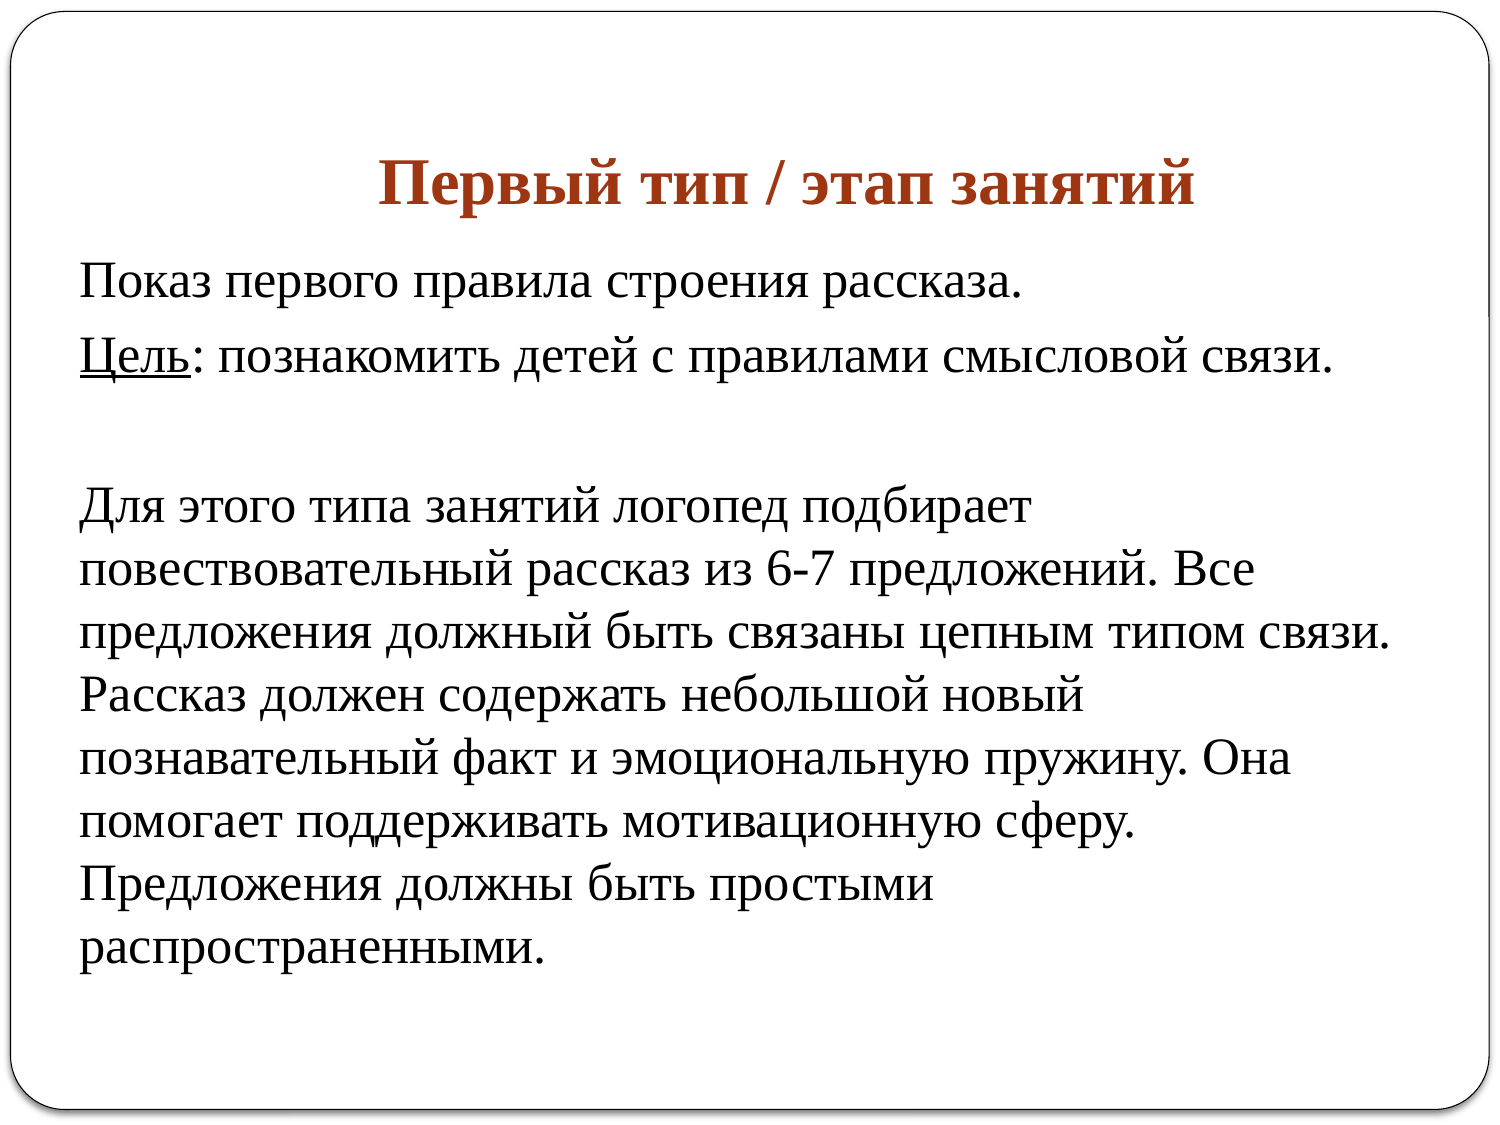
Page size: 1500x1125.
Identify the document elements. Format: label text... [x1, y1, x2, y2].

title Первый тип / этап занятий [150, 45, 1425, 233]
list Показ первого правила строения рассказа. Цель: познакомить детей с правилами смысловой связи. Для этого типа занятий логопед подбирает повествовательный рассказ из 6-7 предложений. Все предложения должный быть связаны цепным типом связи. Рассказ должен содержать небольшой новый познавательный факт и эмоциональную пружину. Она помогает поддерживать мотивационную сферу. Предложения должны быть простыми распространенными. [64, 237, 1425, 988]
